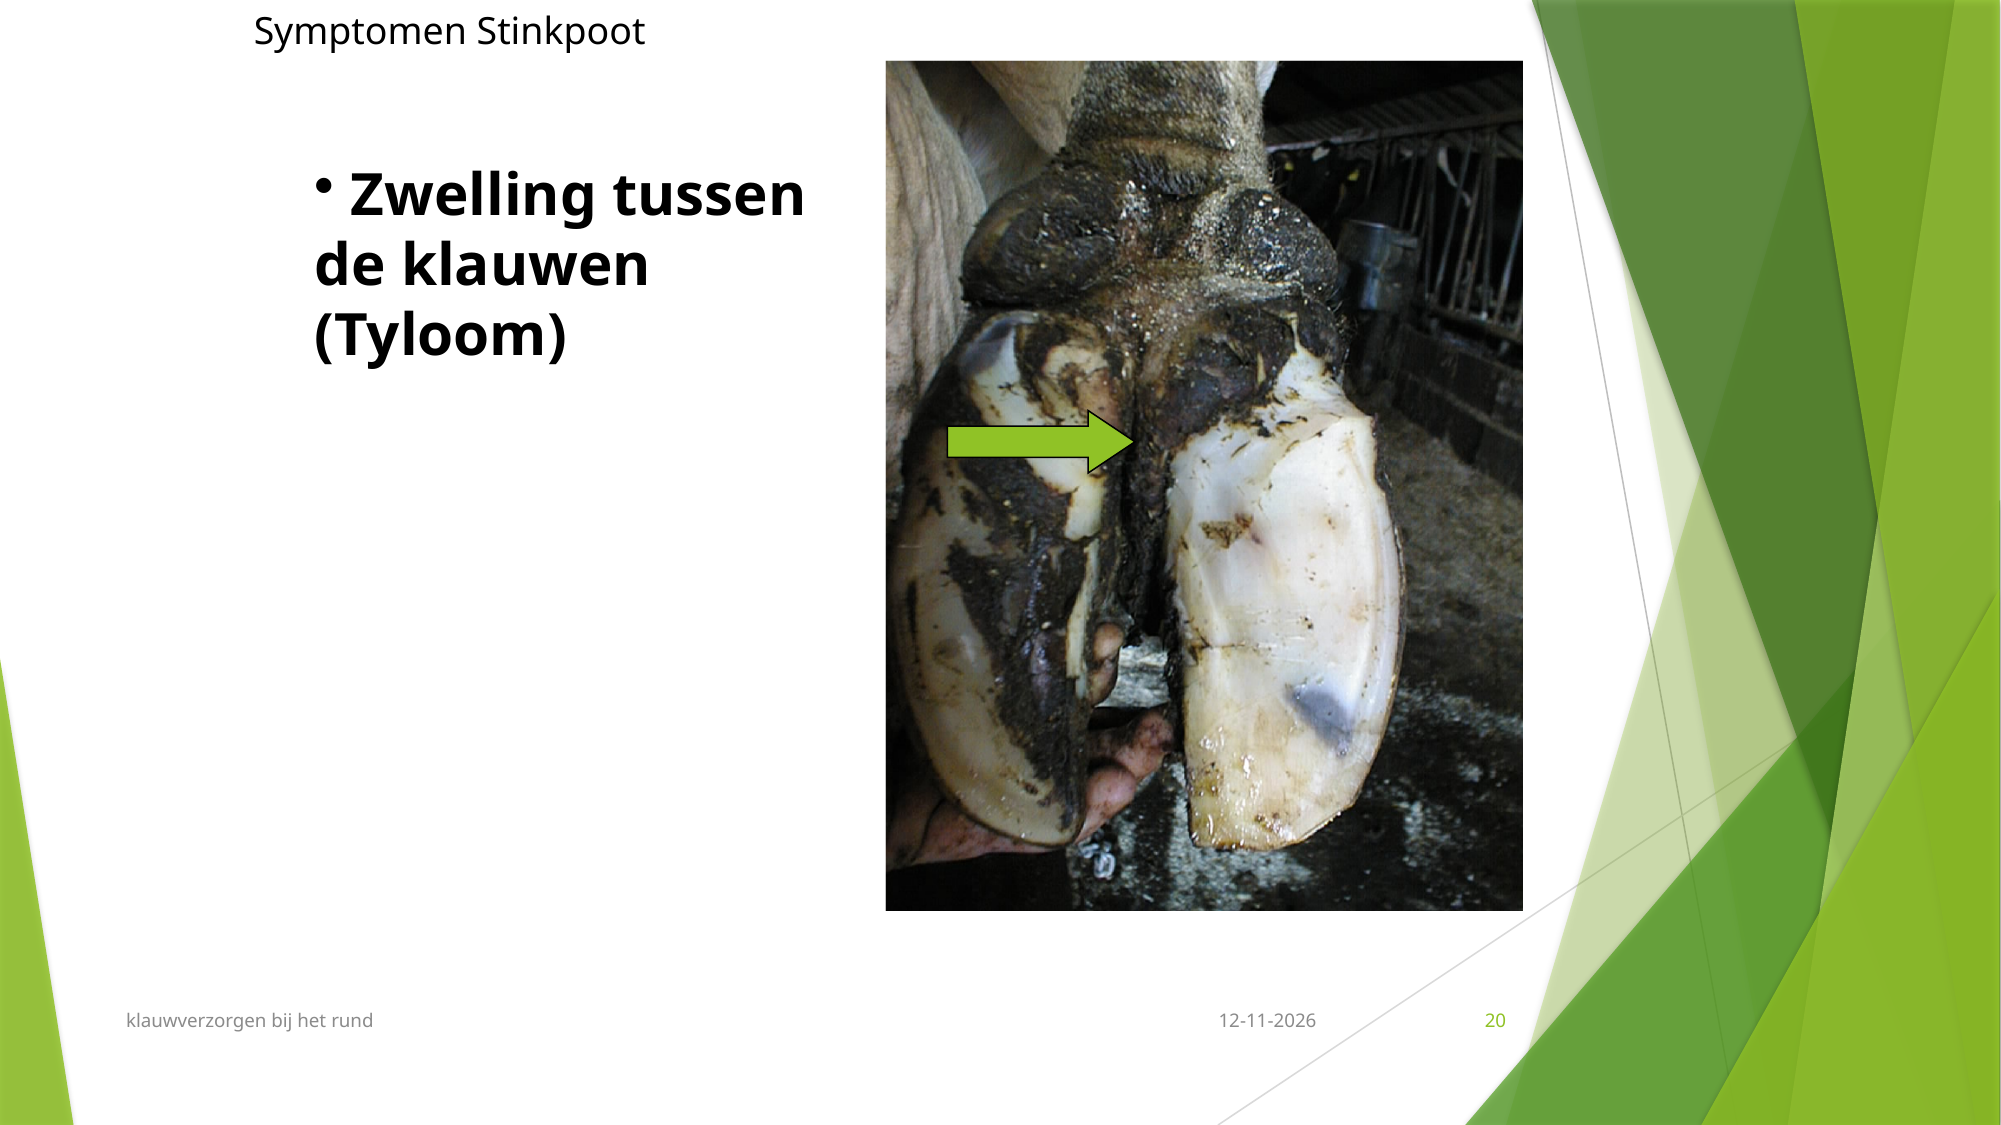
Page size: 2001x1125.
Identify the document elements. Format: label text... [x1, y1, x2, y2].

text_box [778, 166, 1630, 805]
picture [886, 805, 1523, 910]
footer klauwverzorgen bij het rund [111, 991, 1145, 1051]
slide_number 20 [1409, 991, 1522, 1051]
text_box Symptomen Stinkpoot [238, 0, 661, 60]
text_box Zwelling tussen de klauwen (Tyloom) [300, 149, 857, 375]
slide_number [1181, 991, 1332, 1051]
picture [886, 62, 1523, 166]
